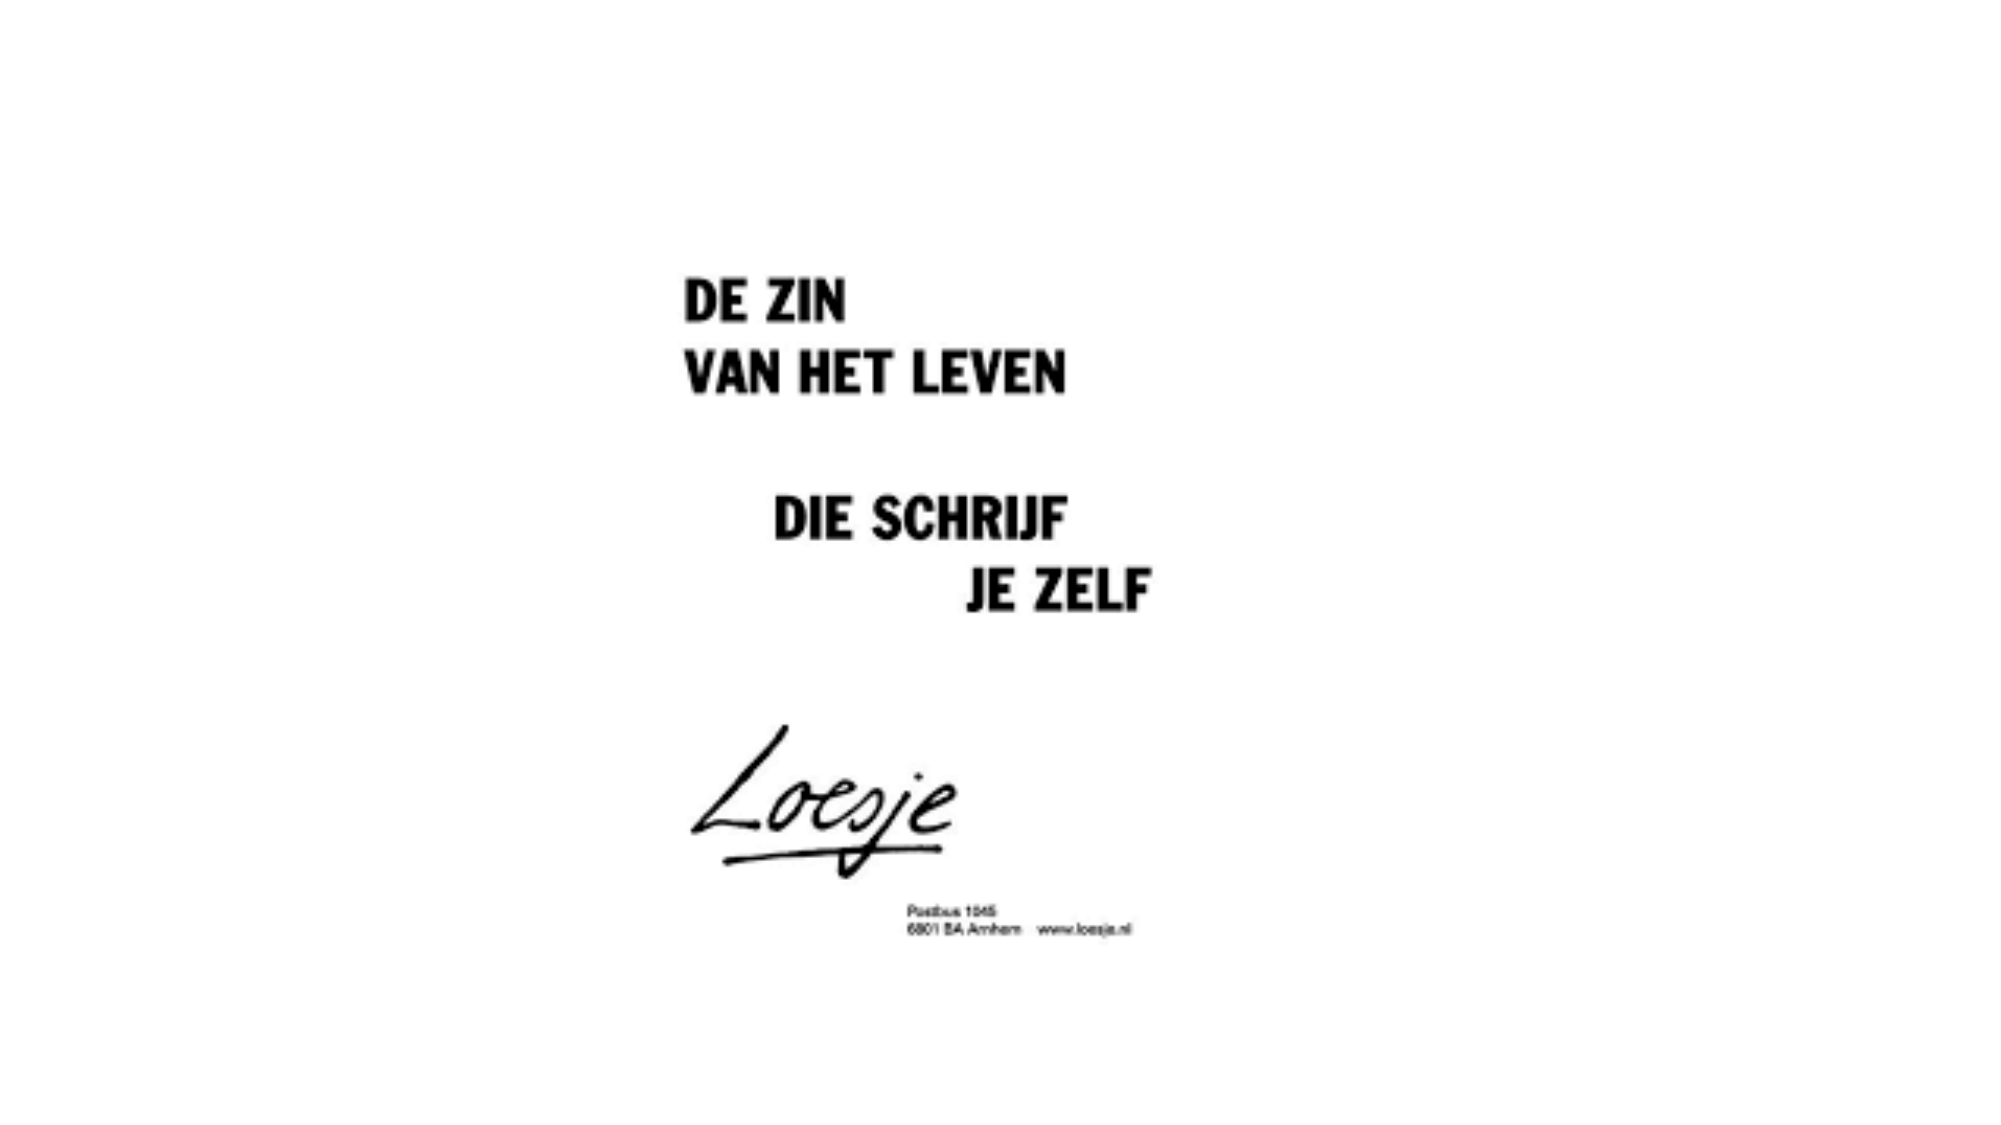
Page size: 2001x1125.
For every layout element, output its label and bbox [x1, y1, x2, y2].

picture [620, 155, 1195, 1018]
